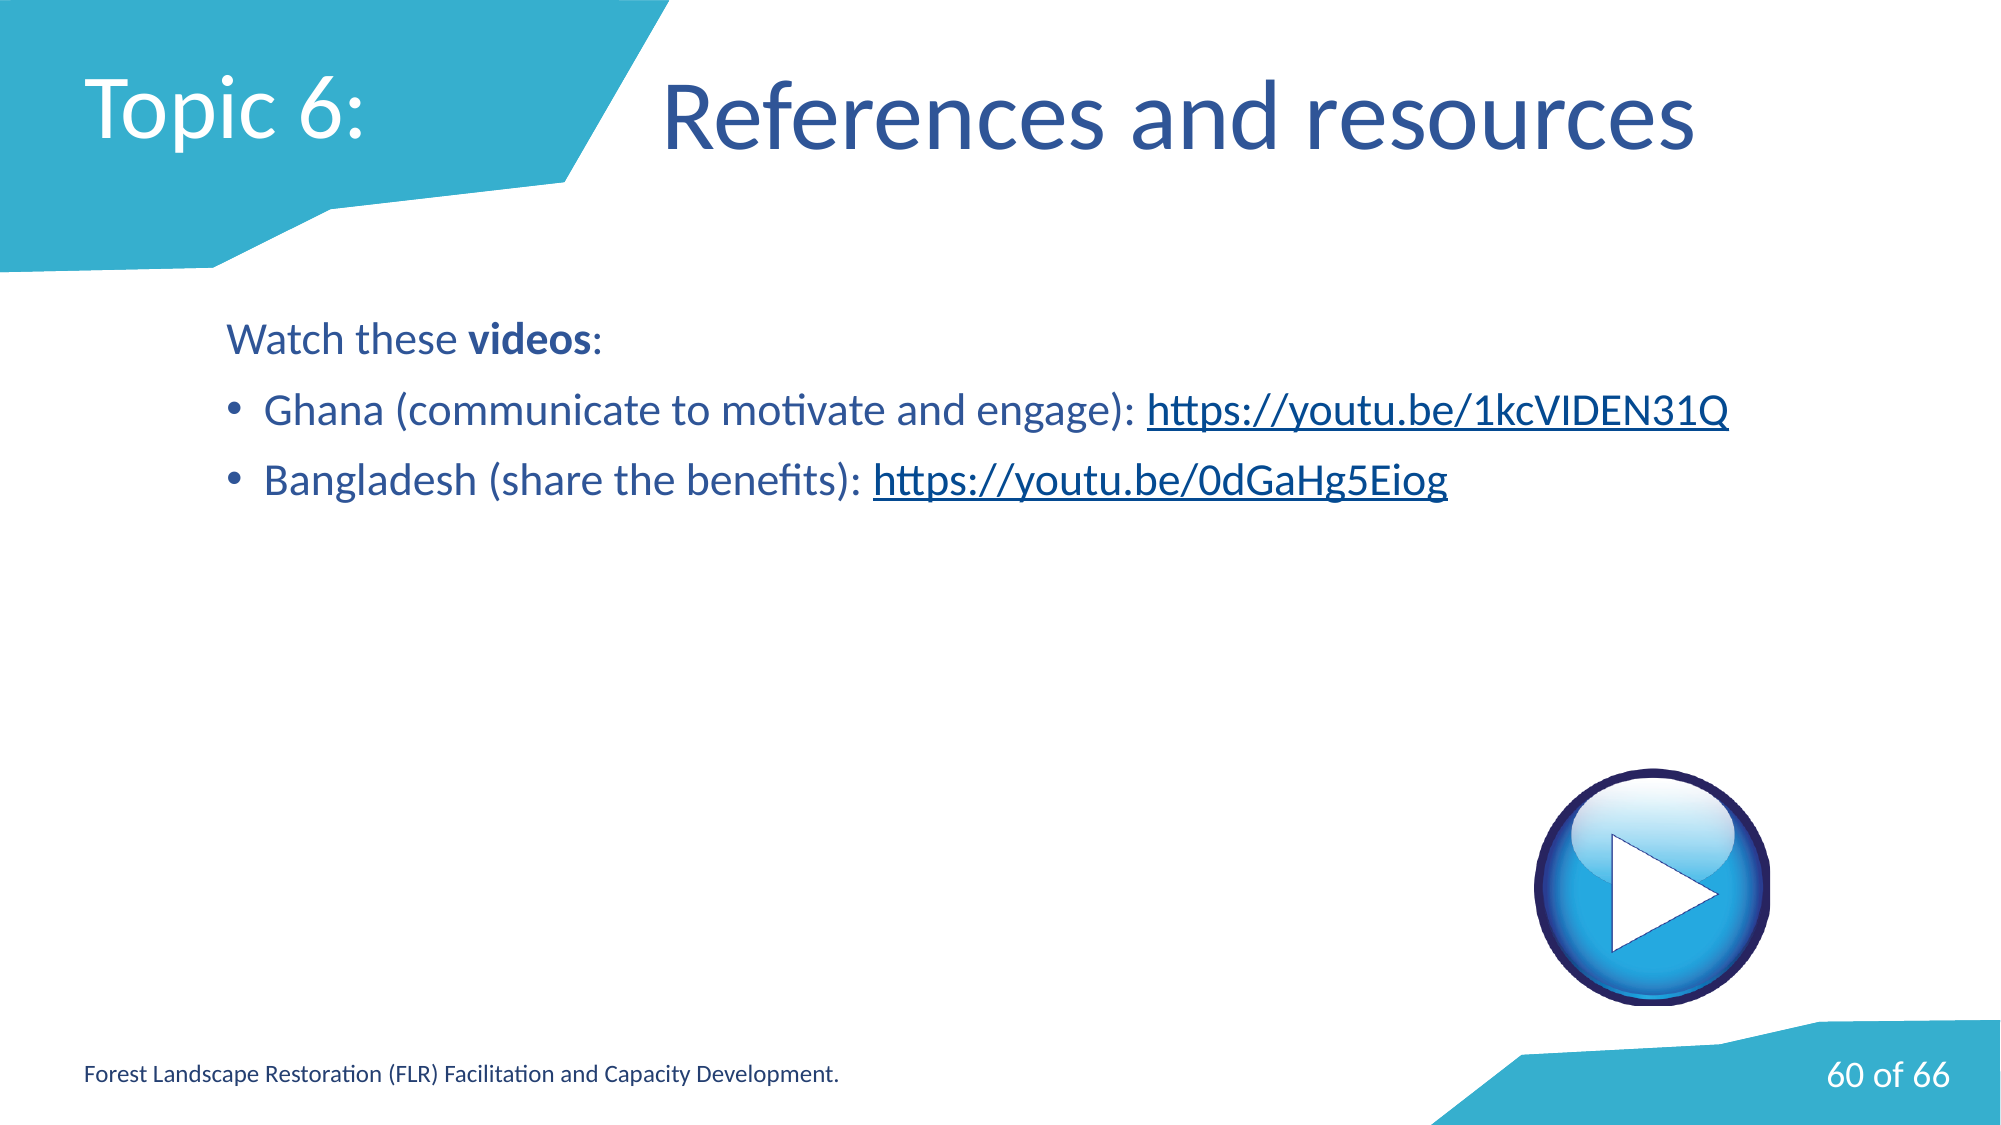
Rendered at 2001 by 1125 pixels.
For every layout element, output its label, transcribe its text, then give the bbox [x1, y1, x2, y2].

text_box References and resources [646, 42, 1883, 178]
footer Forest Landscape Restoration (FLR) Facilitation and Capacity Development. [69, 1042, 1270, 1103]
slide_number 60 of 66 [1759, 1042, 1966, 1103]
list Watch these videos: Ghana (communicate to motivate and engage): https://youtu.be/1kcVIDEN31Q Bangladesh (share the benefits): https://youtu.be/0dGaHg5Eiog [211, 307, 1822, 1022]
title Topic 6: [69, 0, 765, 218]
picture [1534, 768, 1771, 1006]
